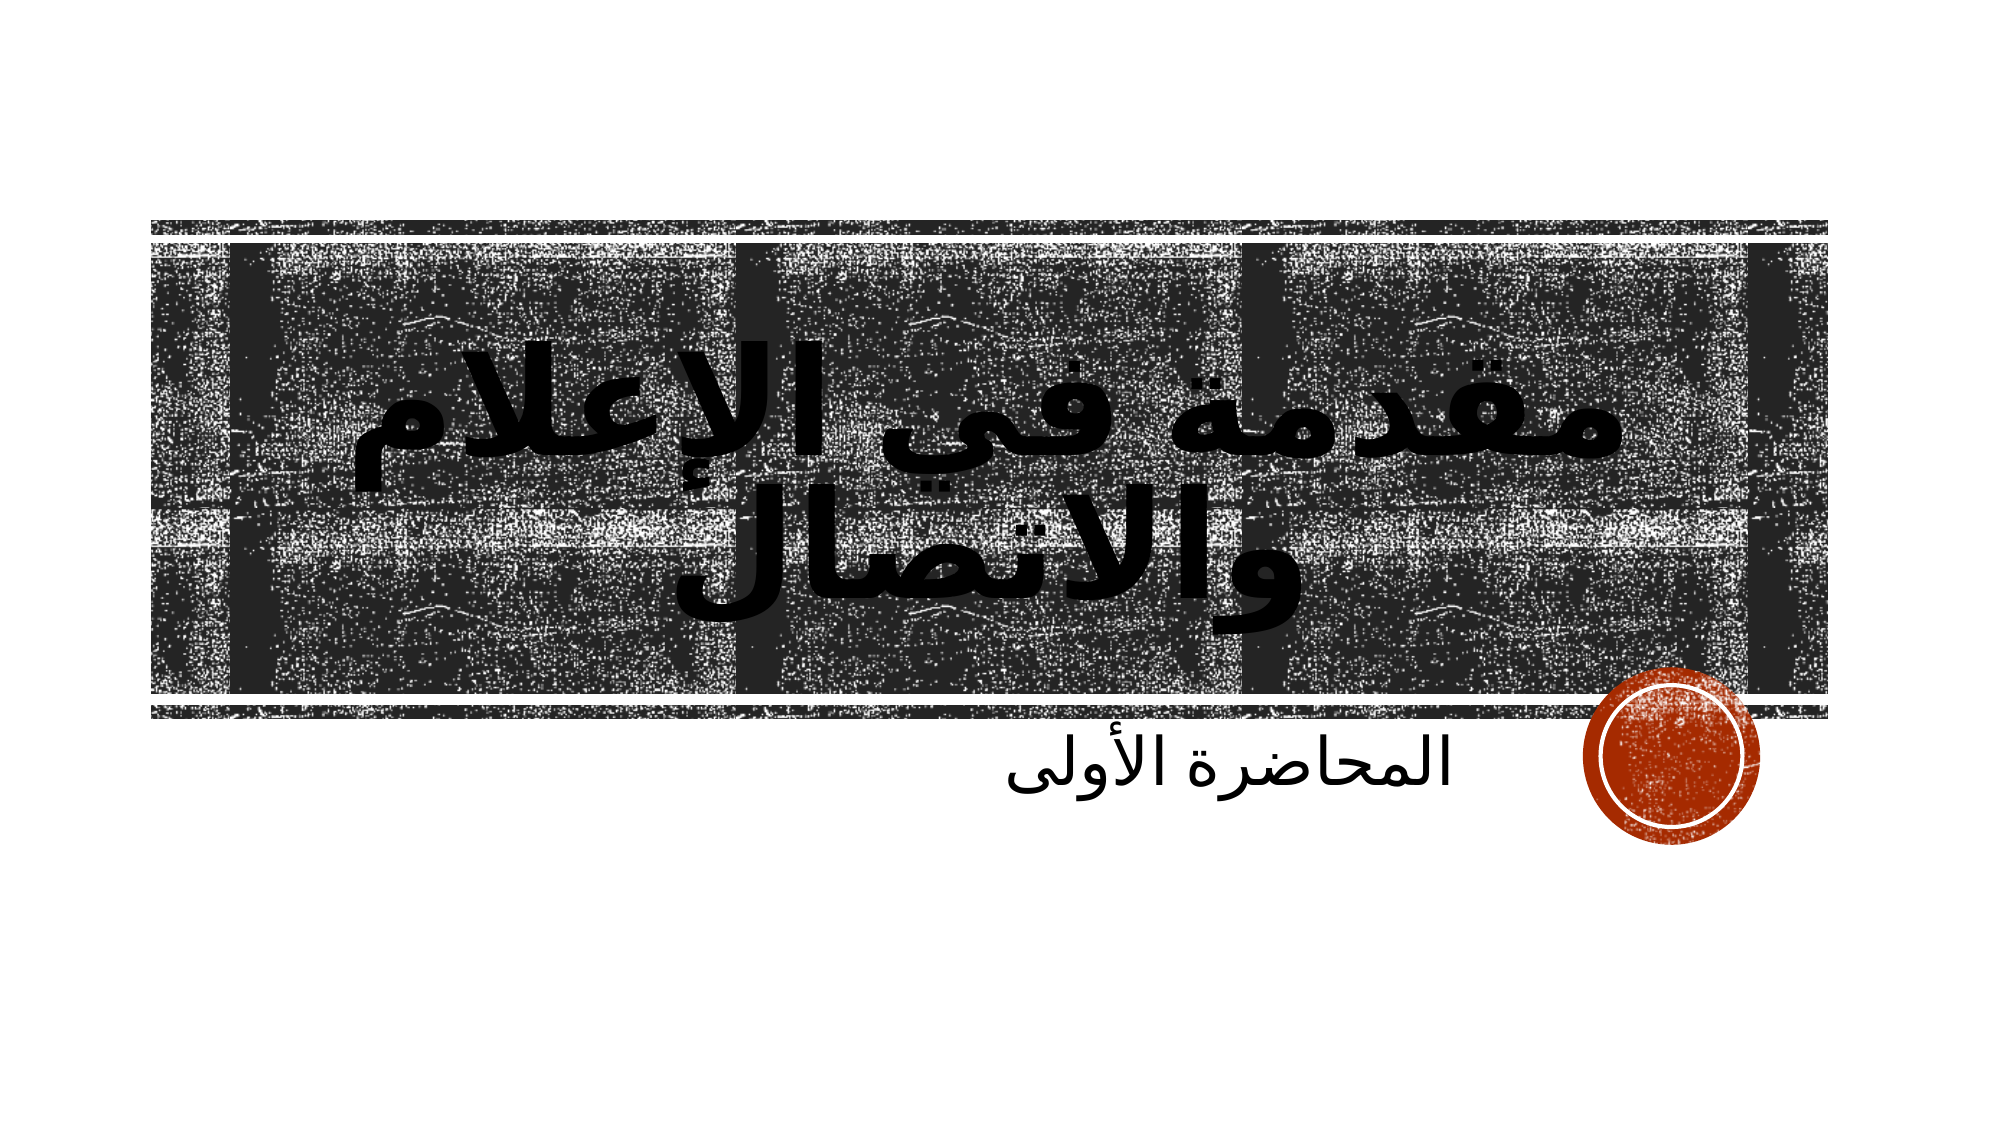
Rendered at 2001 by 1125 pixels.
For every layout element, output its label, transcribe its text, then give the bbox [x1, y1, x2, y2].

title مقدمة في الإعلام والاتصال [172, 234, 1808, 733]
subtitle المحاضرة الأولى [175, 720, 1470, 896]
